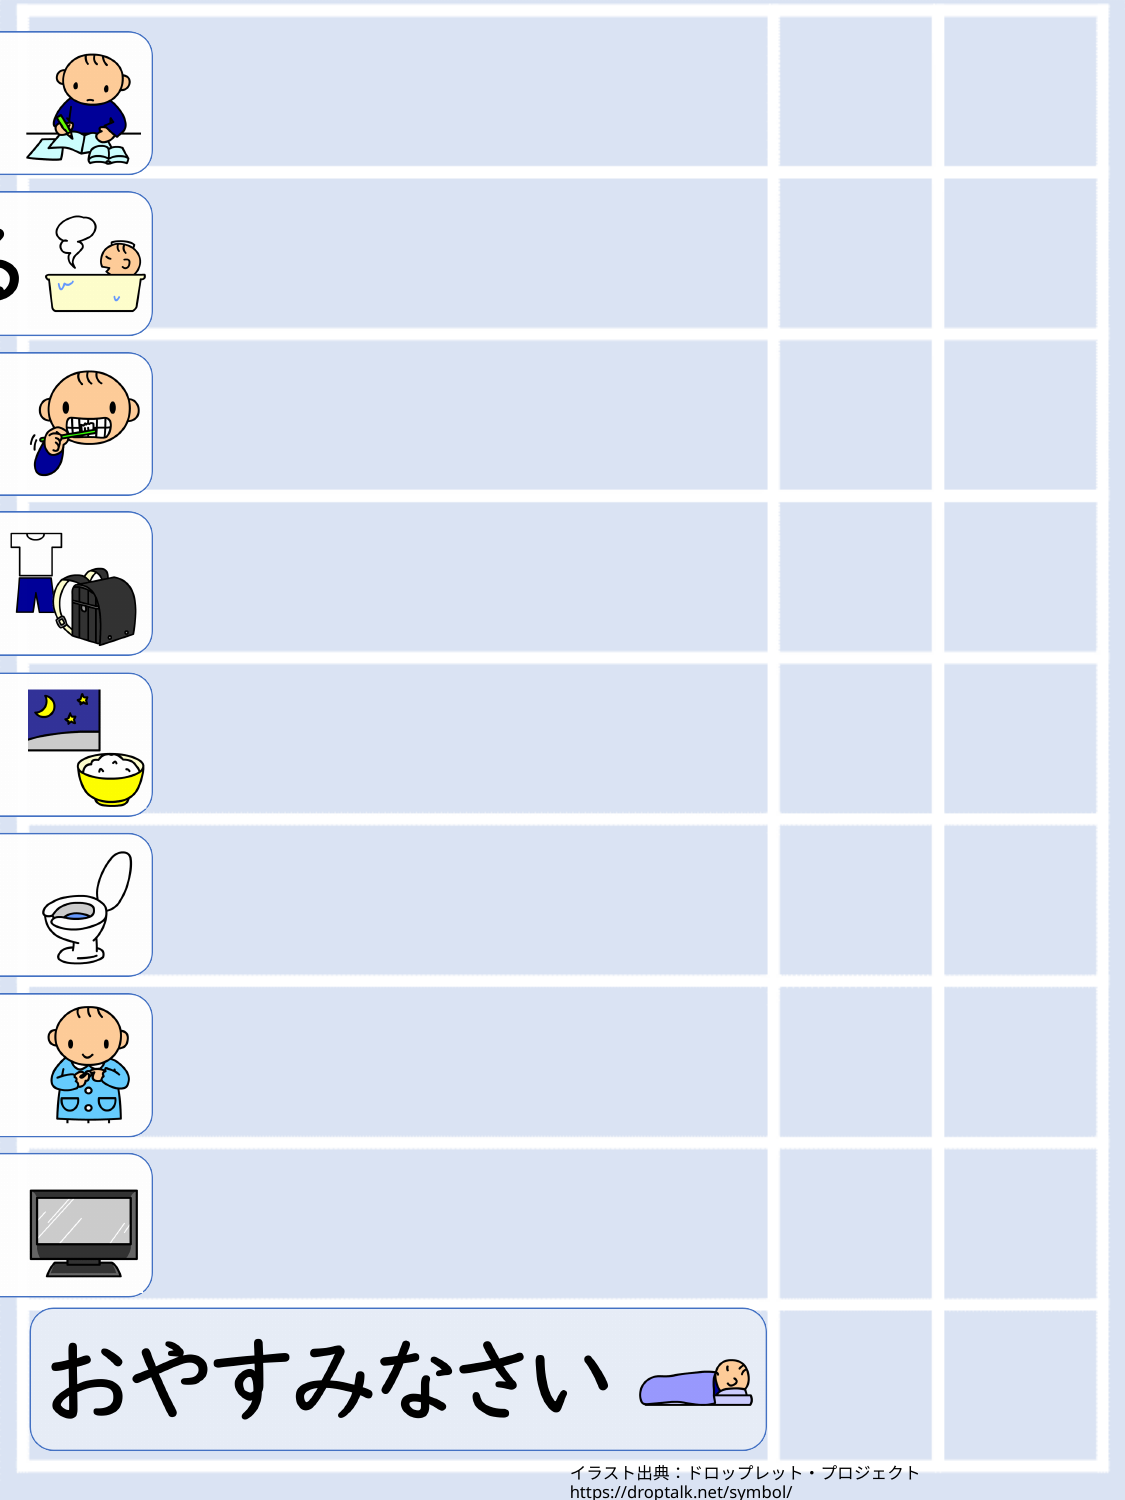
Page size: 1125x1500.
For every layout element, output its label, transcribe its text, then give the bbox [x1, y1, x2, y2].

text_box イラスト出典：ドロップレット・プロジェクト https://droptalk.net/symbol/ [554, 1454, 1125, 1500]
picture [0, 0, 1125, 1500]
